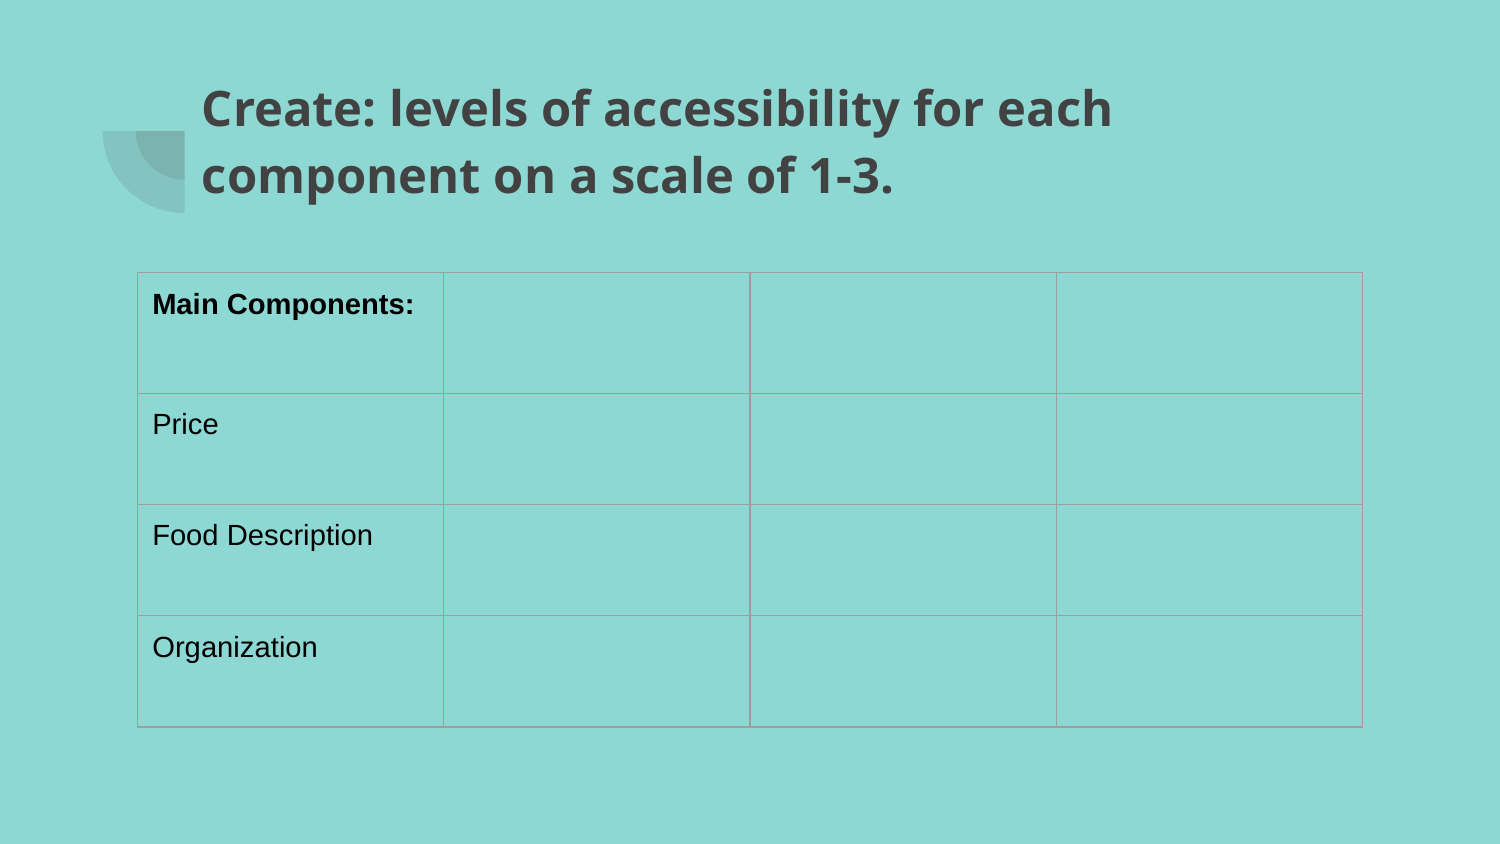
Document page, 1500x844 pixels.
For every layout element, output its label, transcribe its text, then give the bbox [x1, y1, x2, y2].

table_cell [444, 505, 749, 615]
table_cell [444, 394, 749, 504]
table_cell [1057, 394, 1362, 504]
table_header [751, 273, 1056, 393]
table_cell [751, 616, 1056, 726]
table_cell [1057, 505, 1362, 615]
table_header Main Components: [138, 273, 443, 393]
table_cell [751, 505, 1056, 615]
title Create: levels of accessibility for each component on a scale of 1-3. [186, 59, 1341, 223]
table_header [444, 273, 749, 393]
table_header [1057, 273, 1362, 393]
table_cell Food Description [138, 505, 443, 615]
table_cell [444, 616, 749, 726]
table_cell [1057, 616, 1362, 726]
table_cell [751, 394, 1056, 504]
table_cell Organization [138, 616, 443, 726]
table_cell Price [138, 394, 443, 504]
